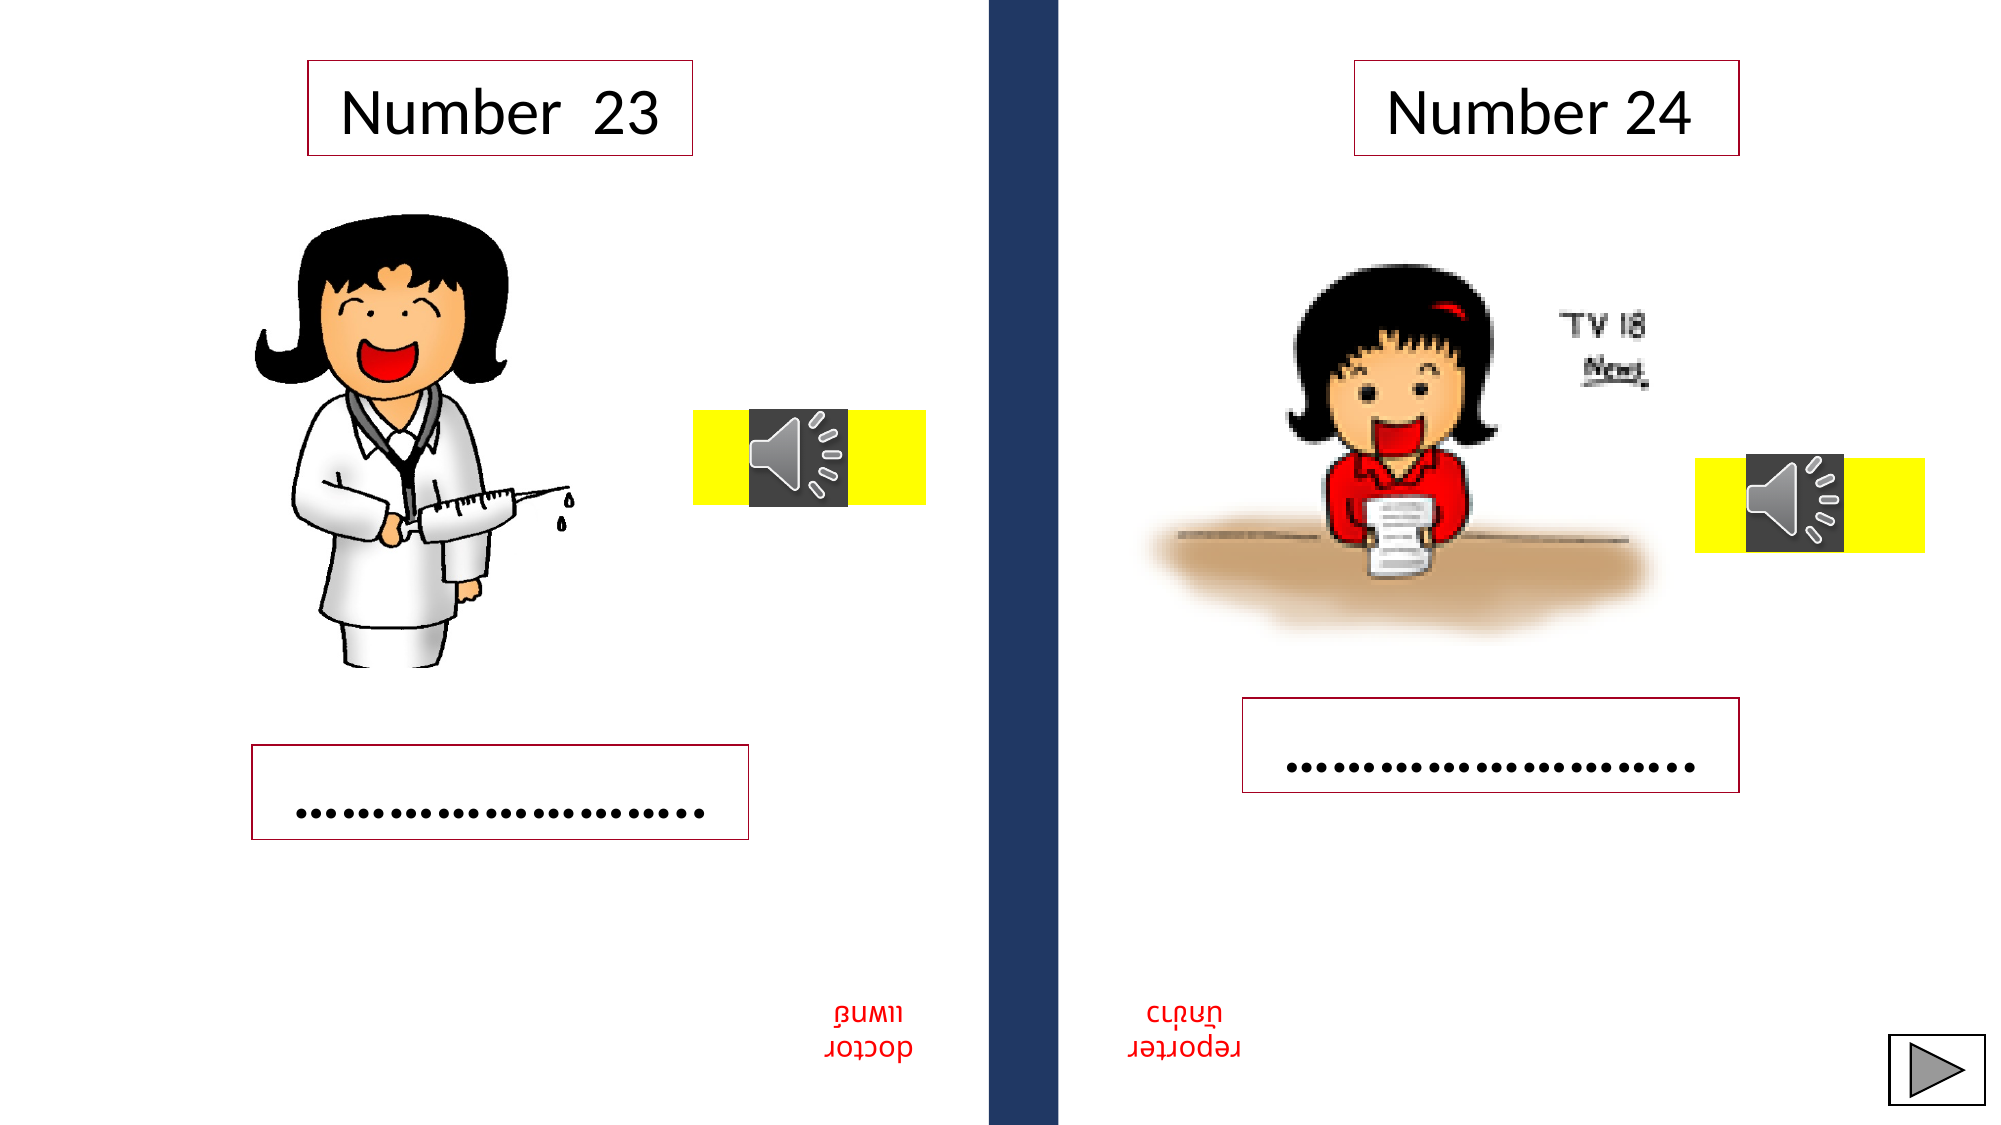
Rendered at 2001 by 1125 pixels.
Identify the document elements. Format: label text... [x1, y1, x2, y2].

text_box doctor แพทย์ [776, 993, 962, 1078]
text_box Number 23 [308, 60, 693, 156]
text_box [1888, 1034, 1986, 1106]
text_box …………………….. [252, 744, 749, 840]
picture [748, 407, 849, 508]
table_header [1846, 458, 1925, 553]
picture [211, 181, 605, 668]
text_box reporter นักข่าว [1112, 993, 1258, 1078]
text_box …………………….. [1242, 697, 1739, 793]
text_box Number 24 [1354, 60, 1739, 156]
table_header [1695, 458, 1745, 553]
text_box [988, 0, 1059, 1125]
table_header [693, 410, 748, 505]
table_header [849, 410, 926, 505]
picture [1745, 452, 1846, 553]
picture [1121, 252, 1695, 655]
